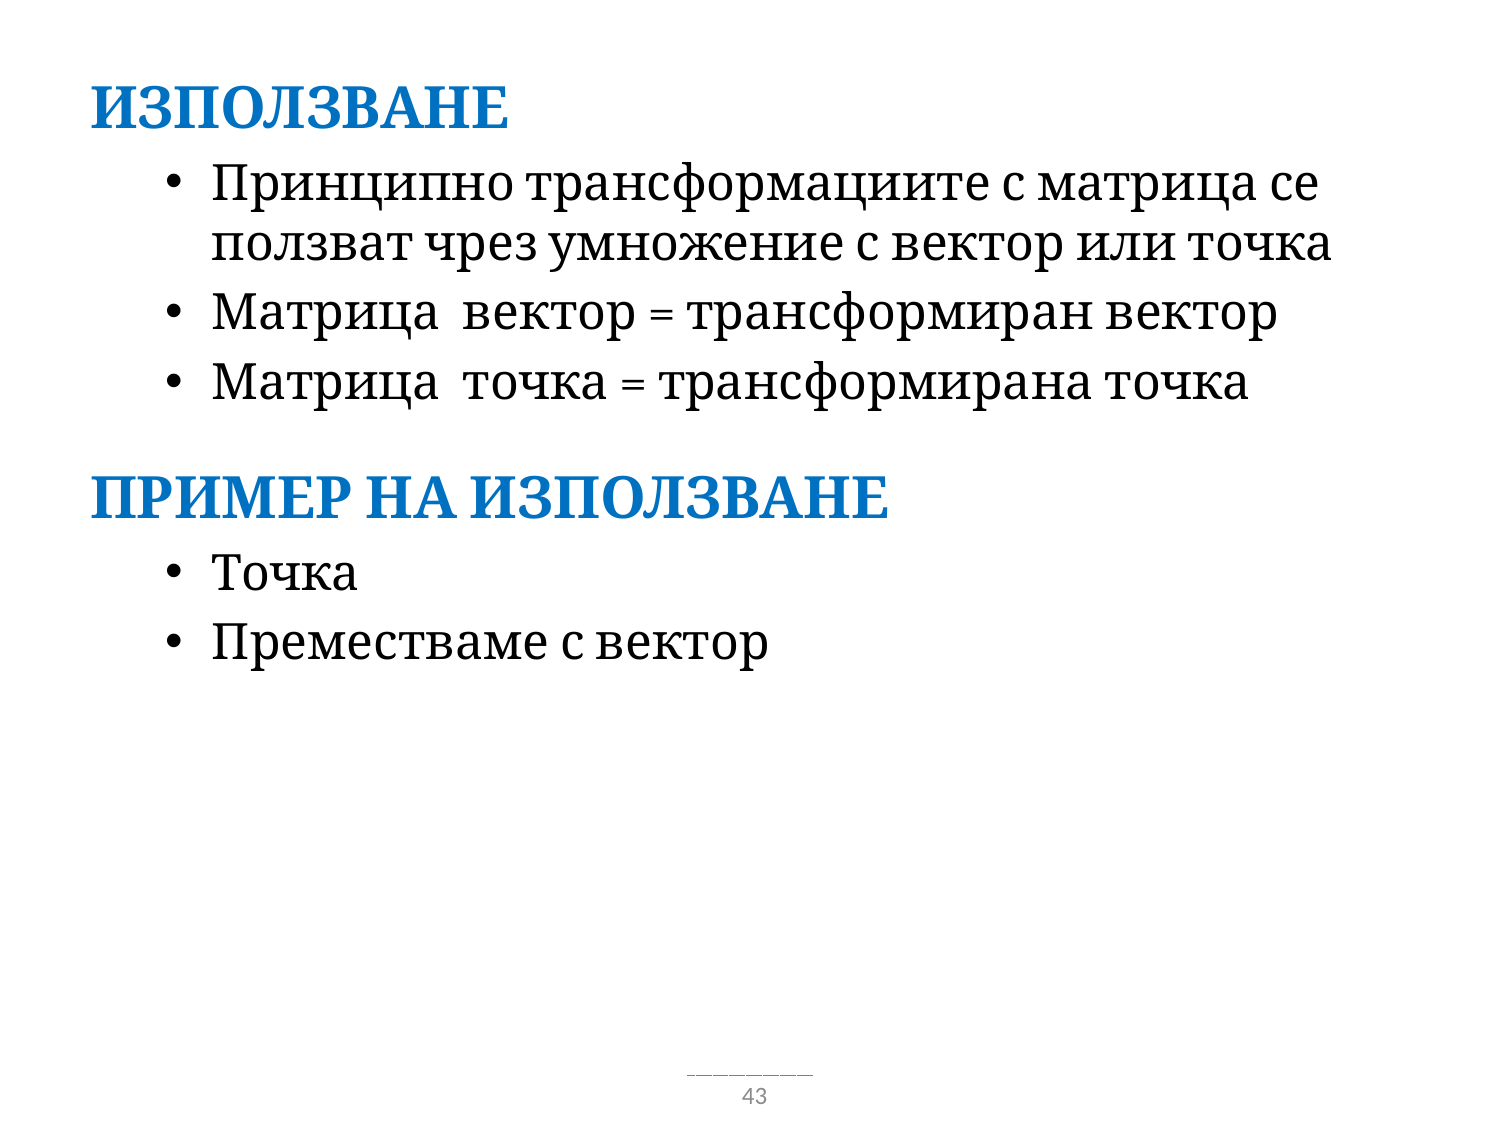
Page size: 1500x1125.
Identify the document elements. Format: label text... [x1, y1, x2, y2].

slide_number 43 [579, 1065, 930, 1125]
